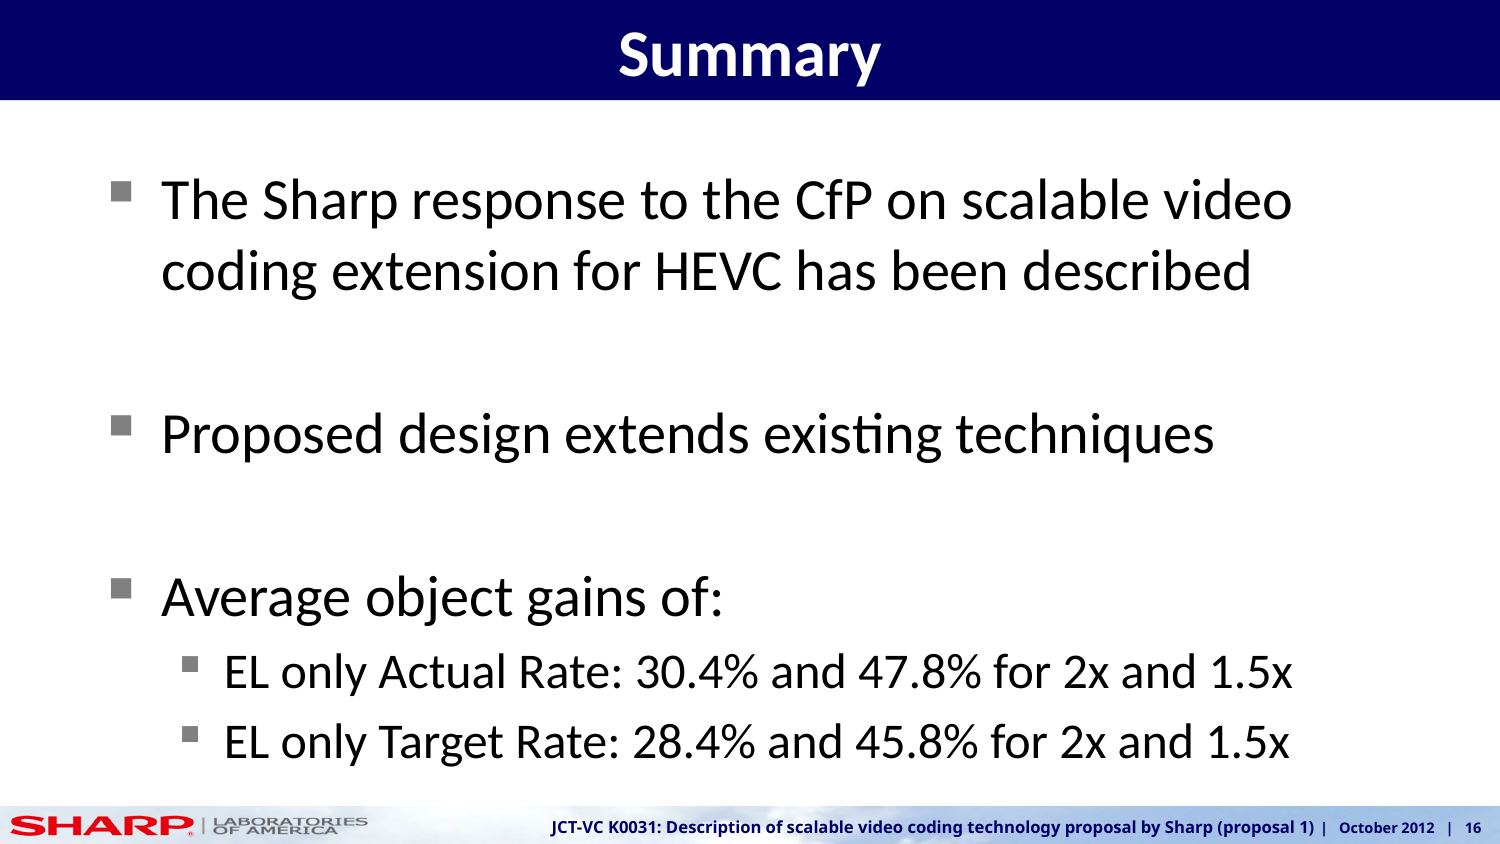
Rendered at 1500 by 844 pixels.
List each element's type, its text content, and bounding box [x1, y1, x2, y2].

picture [0, 806, 1500, 844]
list The Sharp response to the CfP on scalable video coding extension for HEVC has been described Proposed design extends existing techniques Average object gains of: EL only Actual Rate: 30.4% and 47.8% for 2x and 1.5x EL only Target Rate: 28.4% and 45.8% for 2x and 1.5x [93, 154, 1432, 754]
title Summary [17, 0, 1484, 101]
